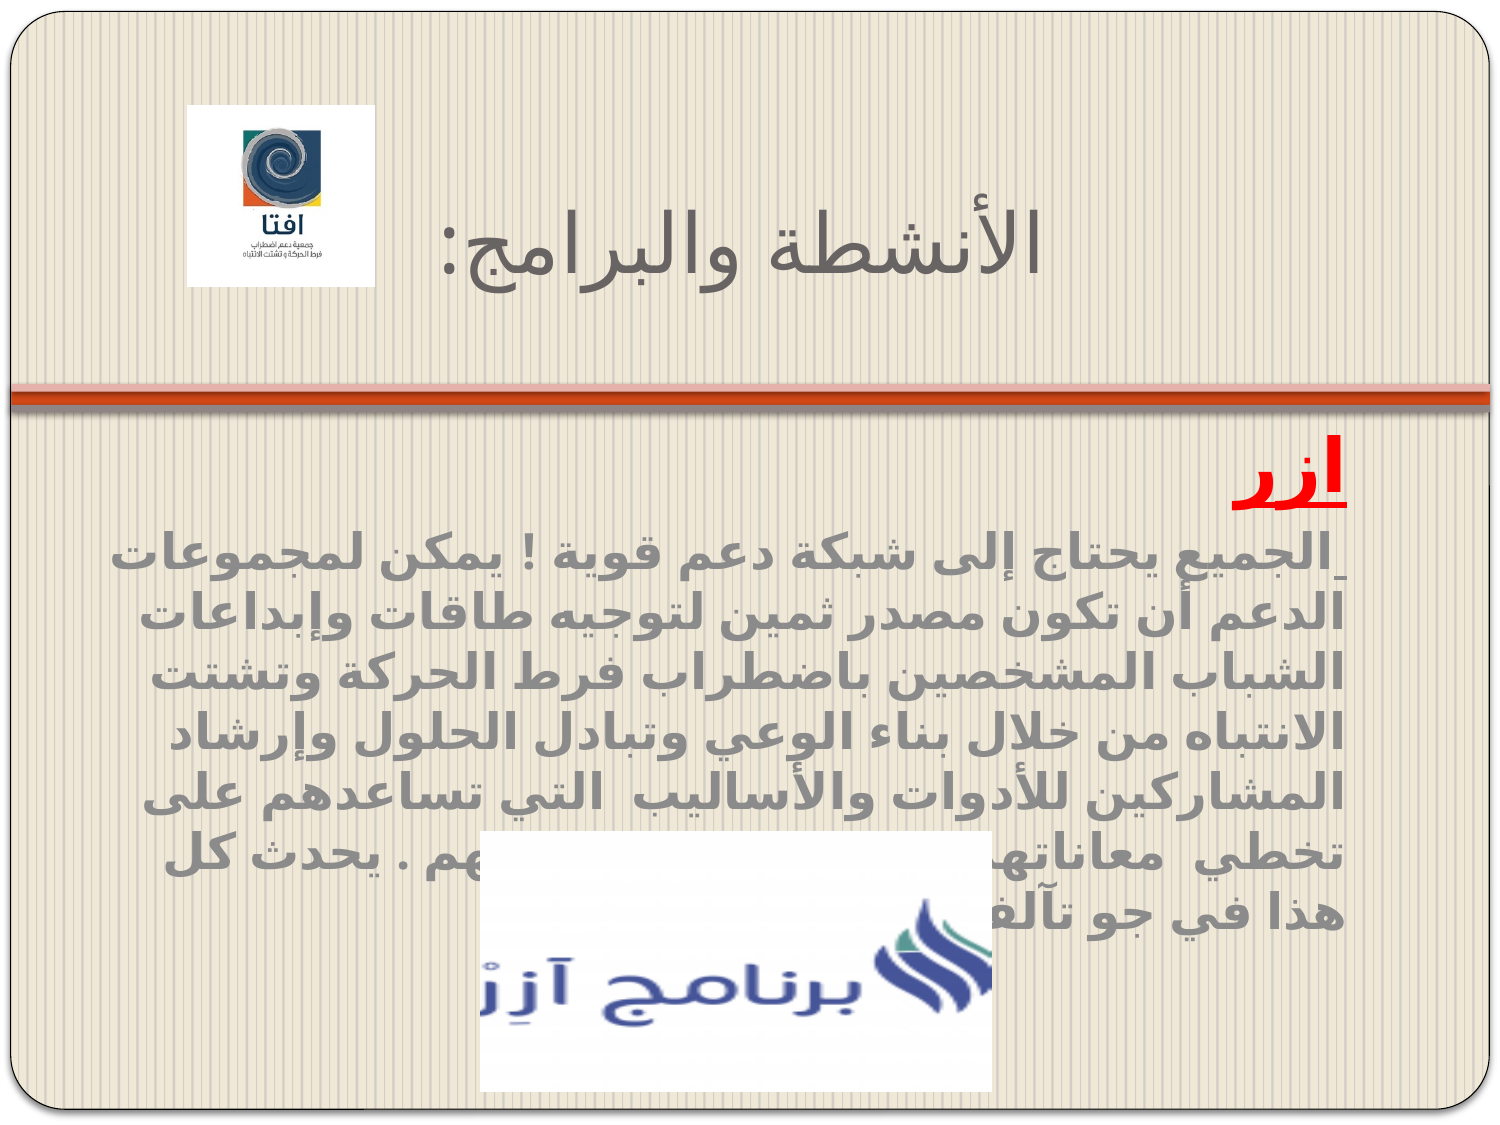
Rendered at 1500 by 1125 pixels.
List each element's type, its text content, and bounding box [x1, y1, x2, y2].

picture [187, 105, 376, 288]
picture [480, 831, 993, 1092]
list ازر الجميع يحتاج إلى شبكة دعم قوية ! يمكن لمجموعات الدعم أن تكون مصدر ثمين لتوجيه طاقات وإبداعات الشباب المشخصين باضطراب فرط الحركة وتشتت الانتباه من خلال بناء الوعي وتبادل الحلول وإرشاد المشاركين للأدوات والأساليب التي تساعدهم على تخطي معاناتهم والتعامل مع مشاكلهم . يحدث كل هذا في جو تآلفي… [86, 410, 1362, 1008]
title الأنشطة والبرامج: [93, 82, 1369, 306]
